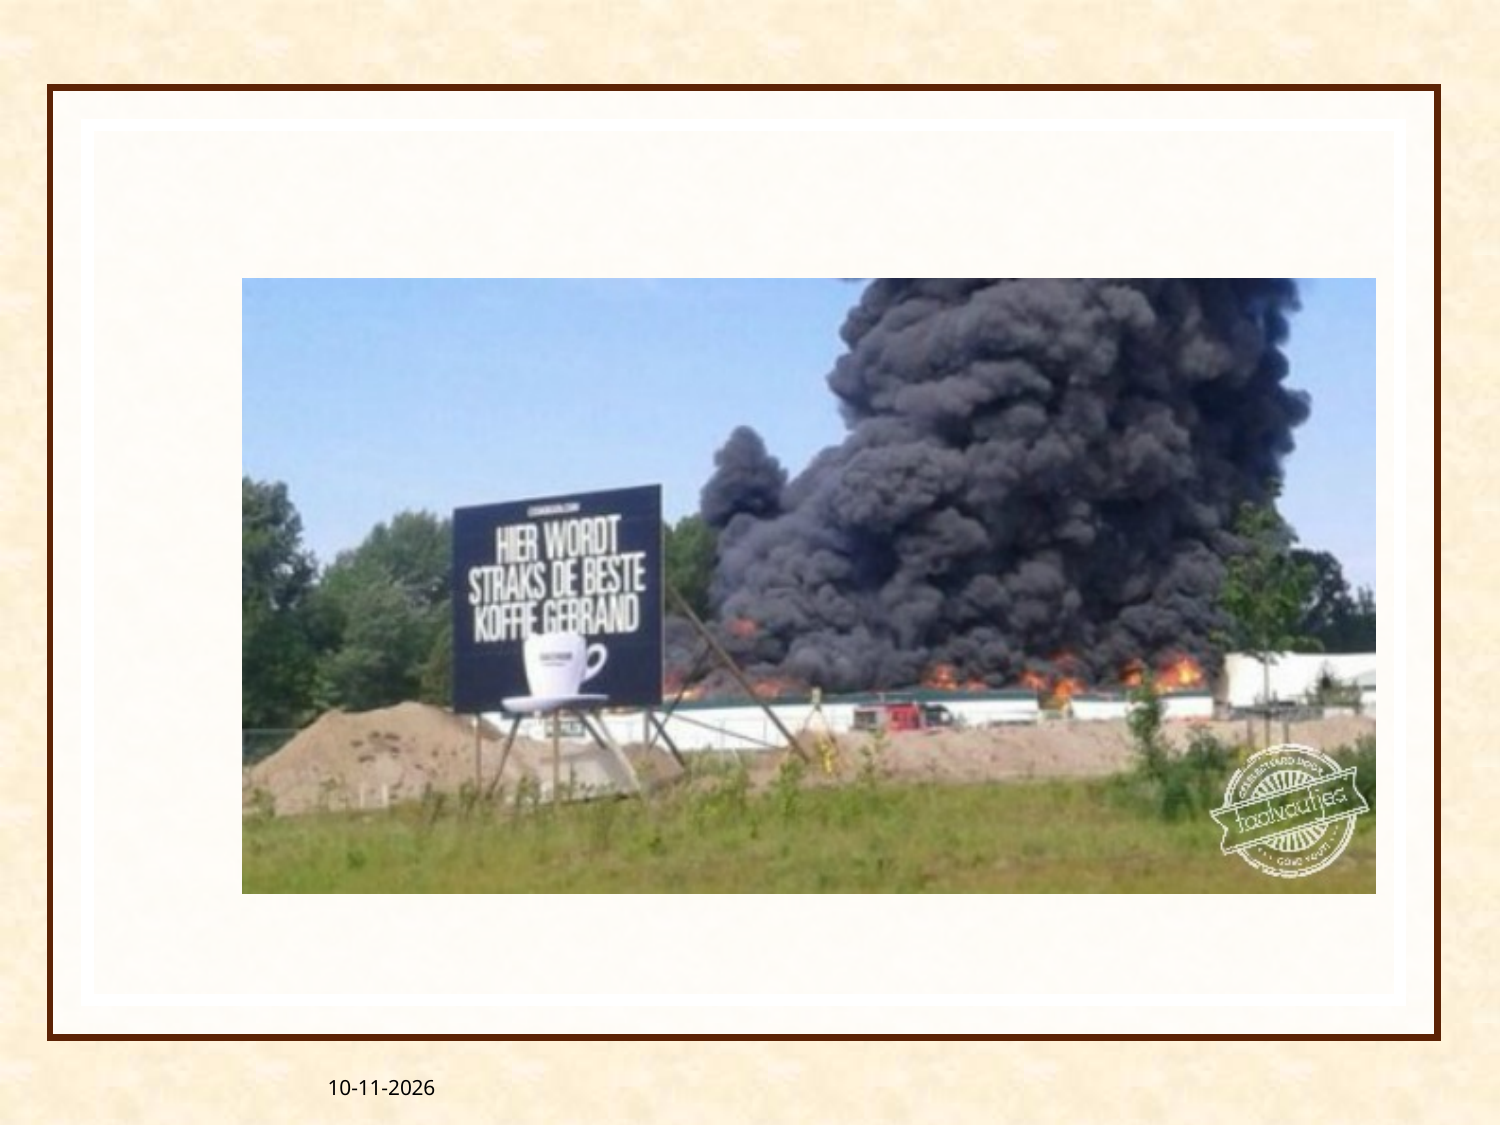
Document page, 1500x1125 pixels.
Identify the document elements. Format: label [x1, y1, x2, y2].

picture [0, 0, 1500, 1125]
slide_number [312, 1052, 575, 1125]
